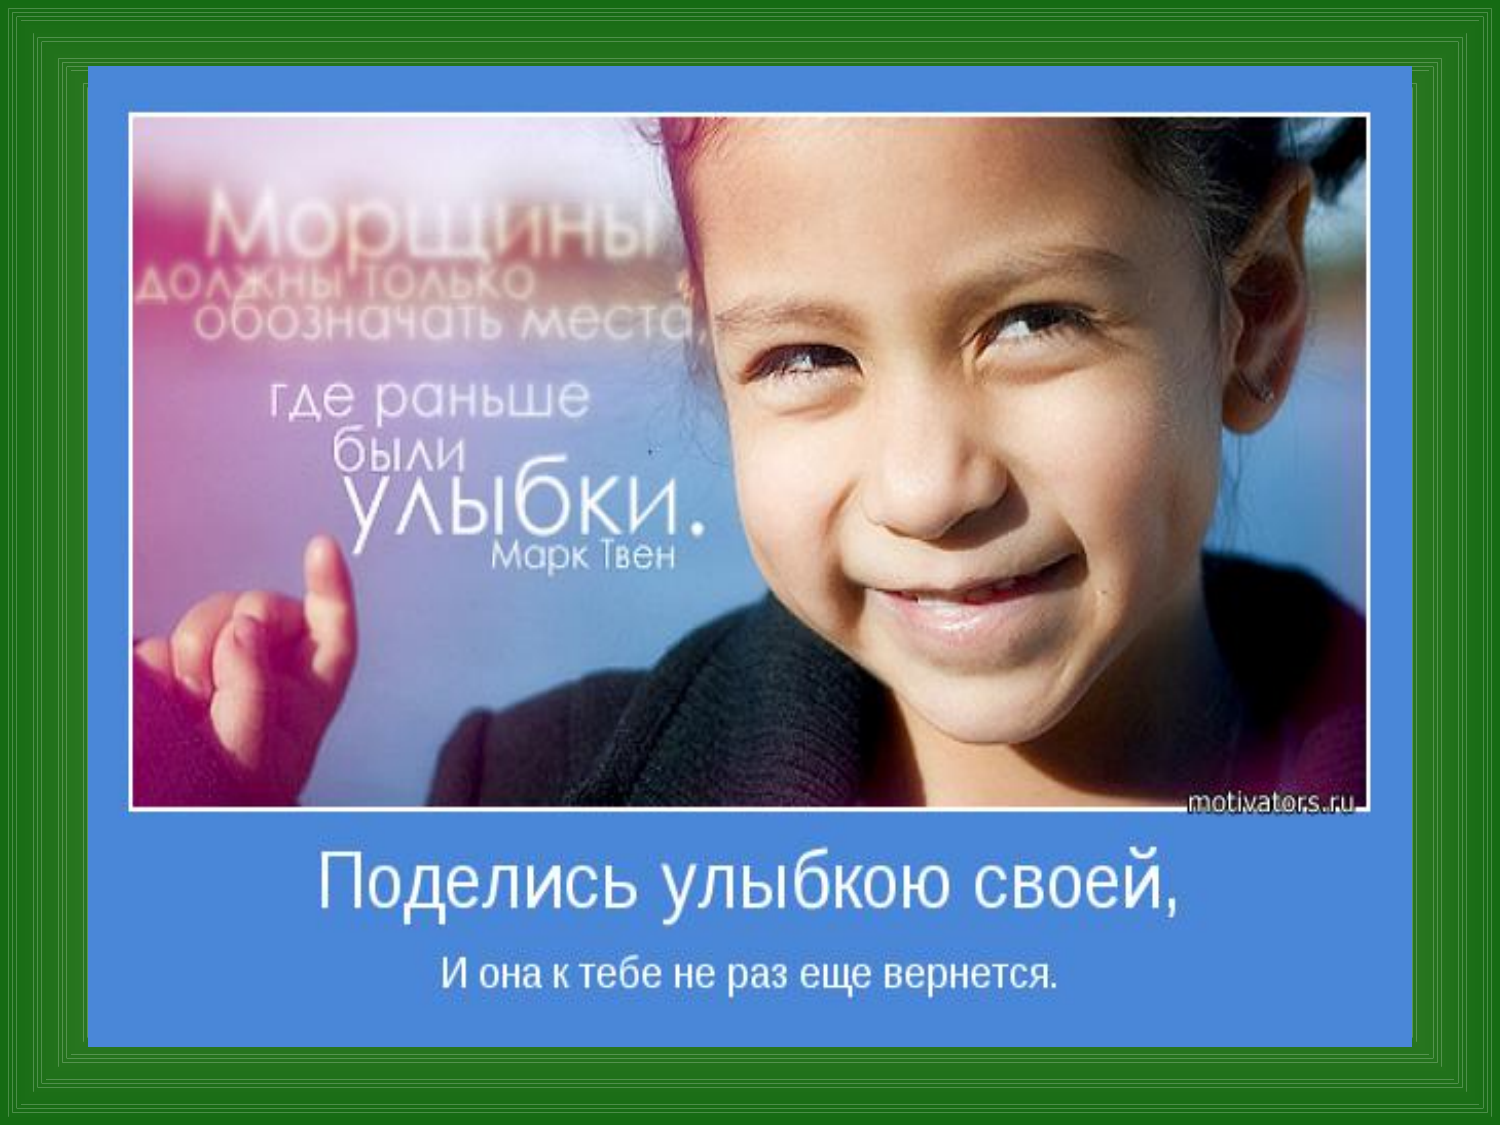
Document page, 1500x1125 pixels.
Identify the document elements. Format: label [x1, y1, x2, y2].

list [88, 66, 1412, 1047]
